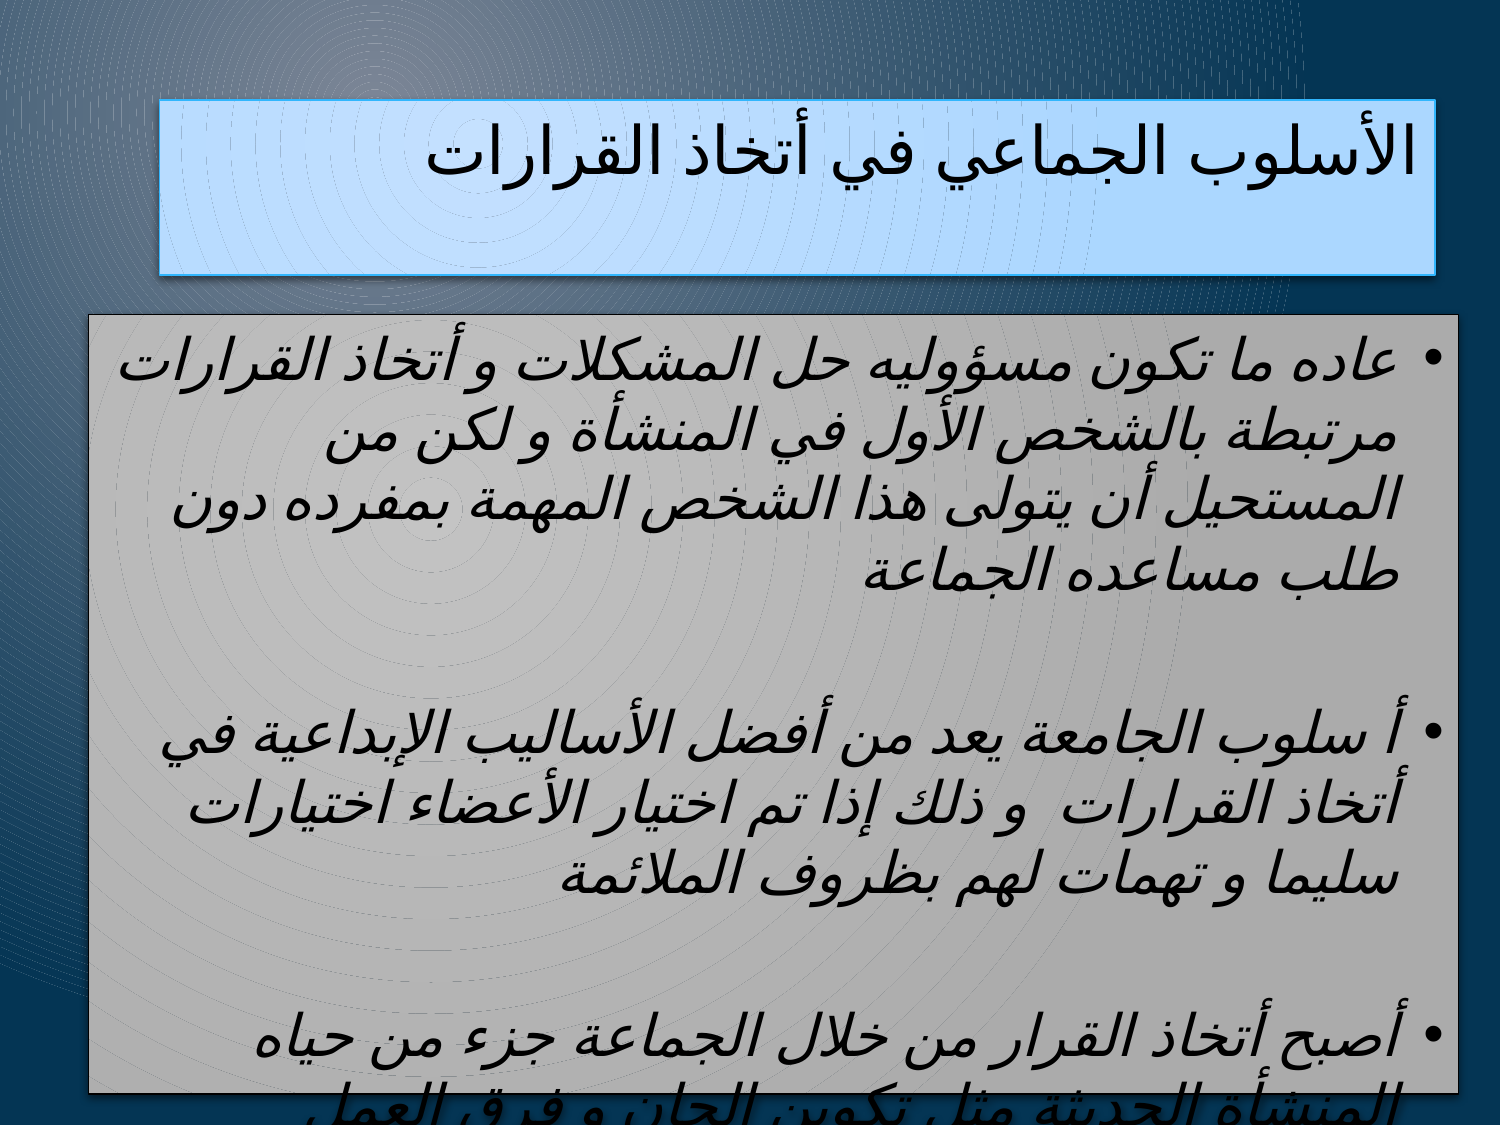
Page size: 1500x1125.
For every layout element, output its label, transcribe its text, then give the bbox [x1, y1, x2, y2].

list عاده ما تكون مسؤوليه حل المشكلات و أتخاذ القرارات مرتبطة بالشخص الأول في المنشأة و لكن من المستحيل أن يتولى هذا الشخص المهمة بمفرده دون طلب مساعده الجماعة أ سلوب الجامعة يعد من أفضل الأساليب الإبداعية في أتخاذ القرارات و ذلك إذا تم اختيار الأعضاء اختيارات سليما و تهمات لهم بظروف الملائمة أصبح أتخاذ القرار من خلال الجماعة جزء من حياه المنشأة الحديثة مثل تكوين الجان و فرق العمل [88, 314, 1459, 1095]
title الأسلوب الجماعي في أتخاذ القرارات [159, 99, 1436, 276]
